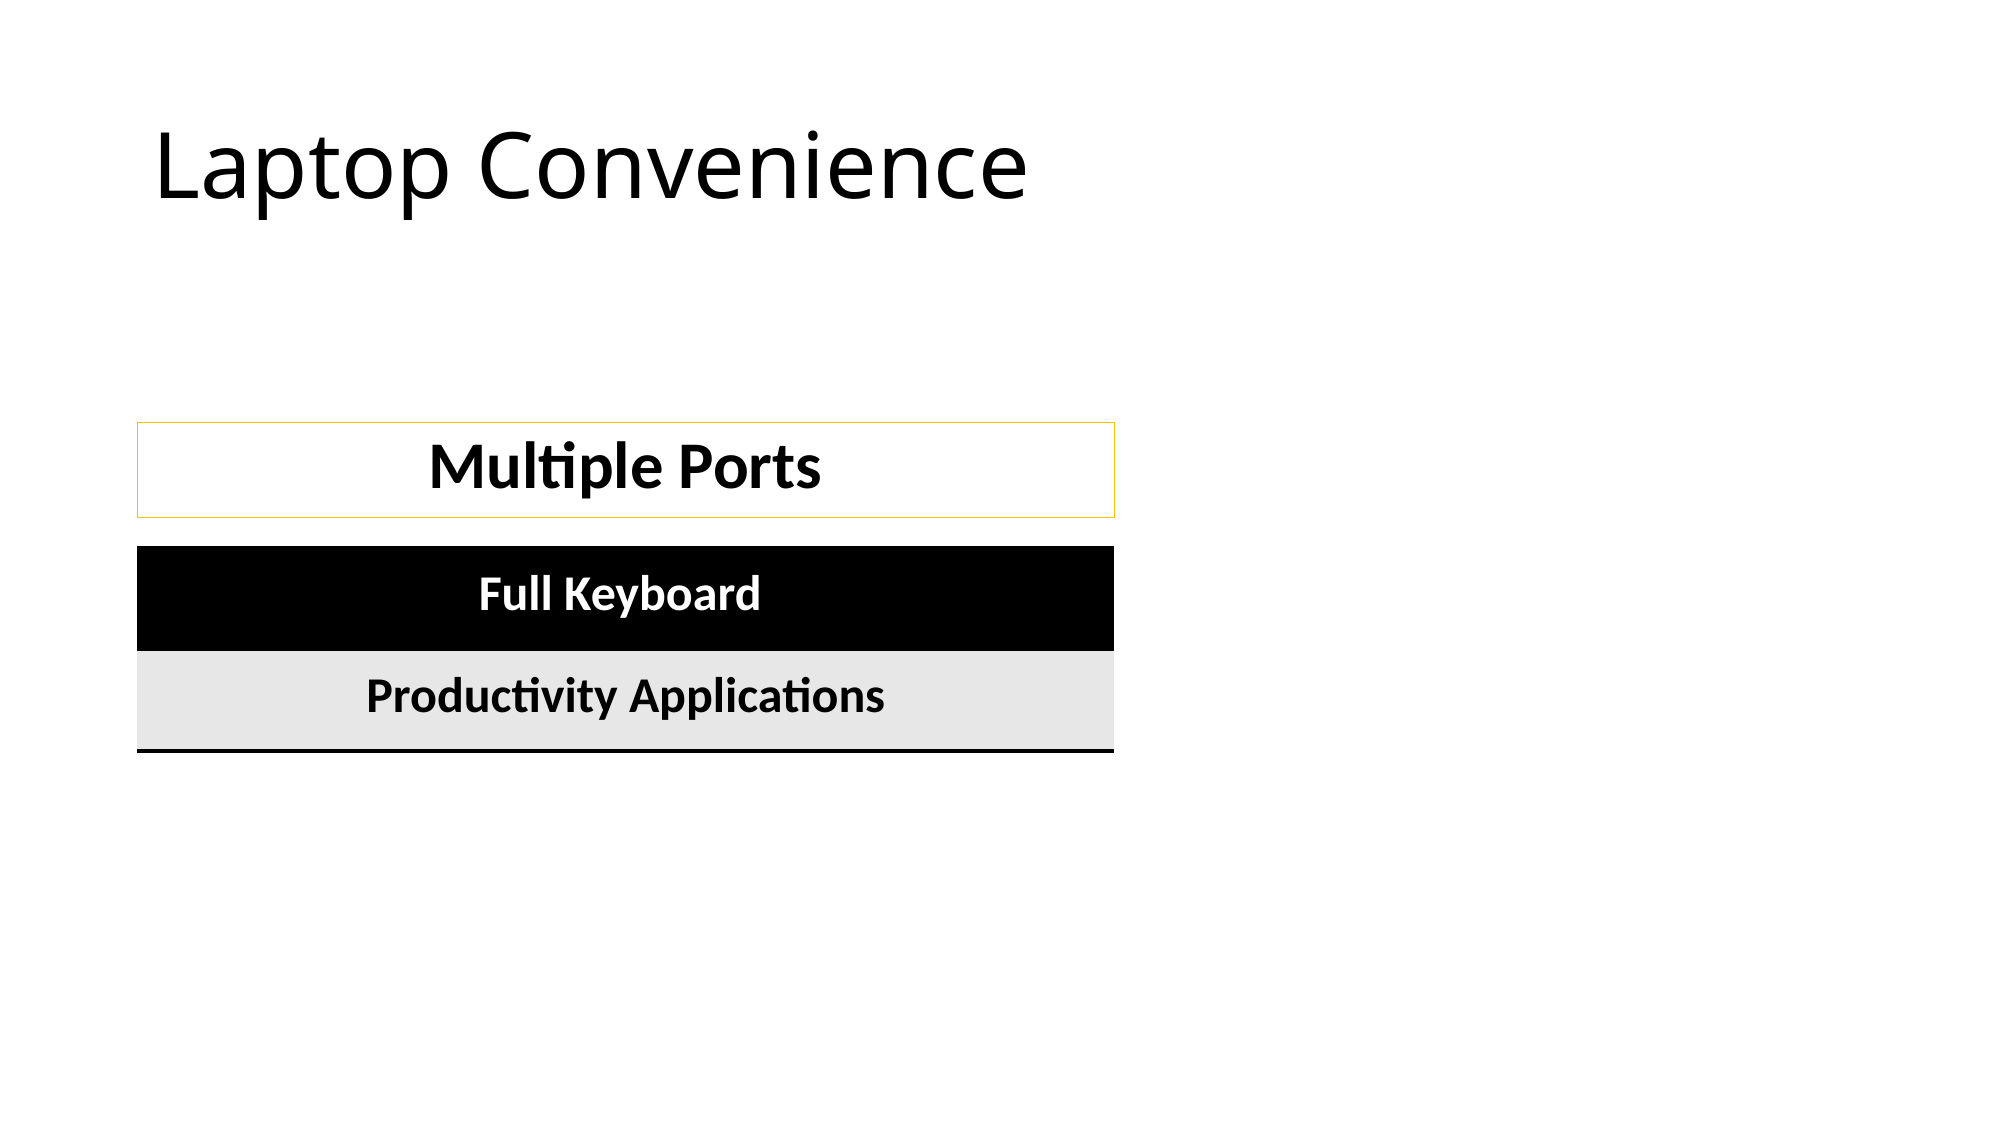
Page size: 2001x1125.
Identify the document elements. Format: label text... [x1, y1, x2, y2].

table_cell Productivity Applications [137, 651, 1114, 749]
title Laptop Convenience [137, 59, 1863, 278]
table_header Full Keyboard [137, 549, 1114, 647]
text_box Multiple Ports [137, 422, 1115, 518]
